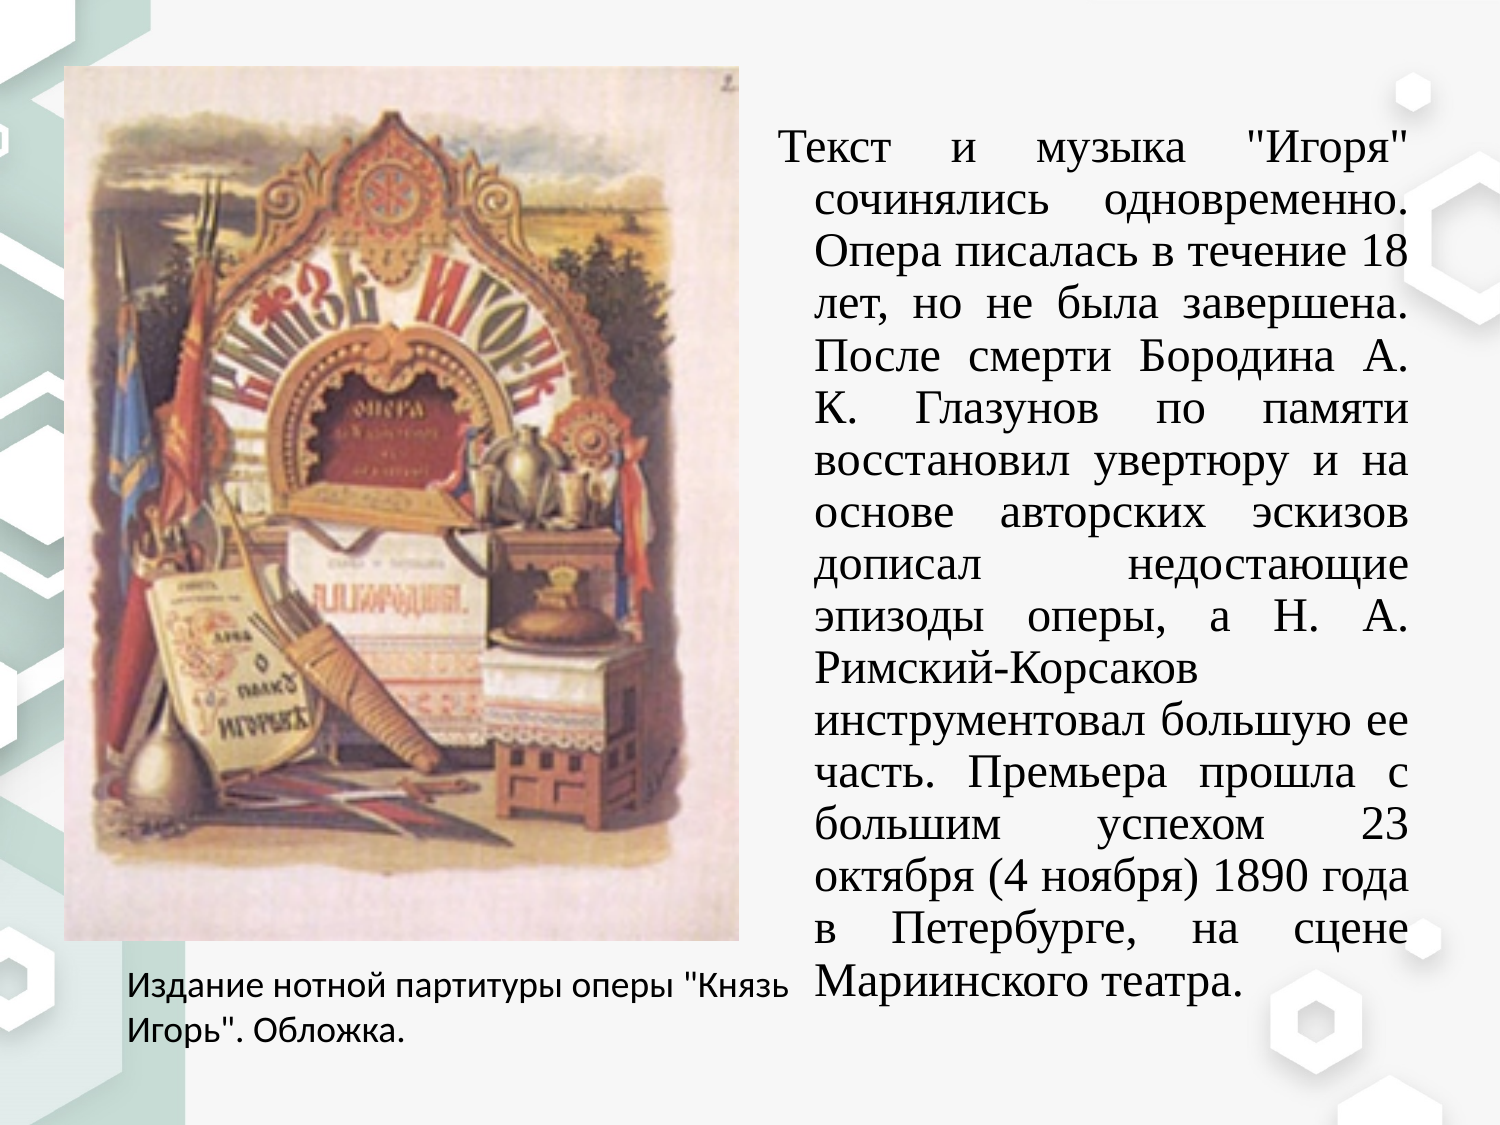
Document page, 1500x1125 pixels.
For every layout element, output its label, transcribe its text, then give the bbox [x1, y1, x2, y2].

list Текст и музыка "Игоря" сочинялись одновременно. Опера писалась в течение 18 лет, но не была завершена. После смерти Бородина А. К. Глазунов по памяти восстановил увертюру и на основе авторских эскизов дописал недостающие эпизоды оперы, а Н. А. Римский-Корсаков инструментовал большую ее часть. Премьера прошла с большим успехом 23 октября (4 ноября) 1890 года в Петербурге, на сцене Мариинского театра. [762, 113, 1425, 1059]
text_box Издание нотной партитуры оперы "Князь Игорь". Обложка. [112, 952, 863, 1057]
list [64, 66, 739, 941]
picture [0, 0, 1500, 1125]
